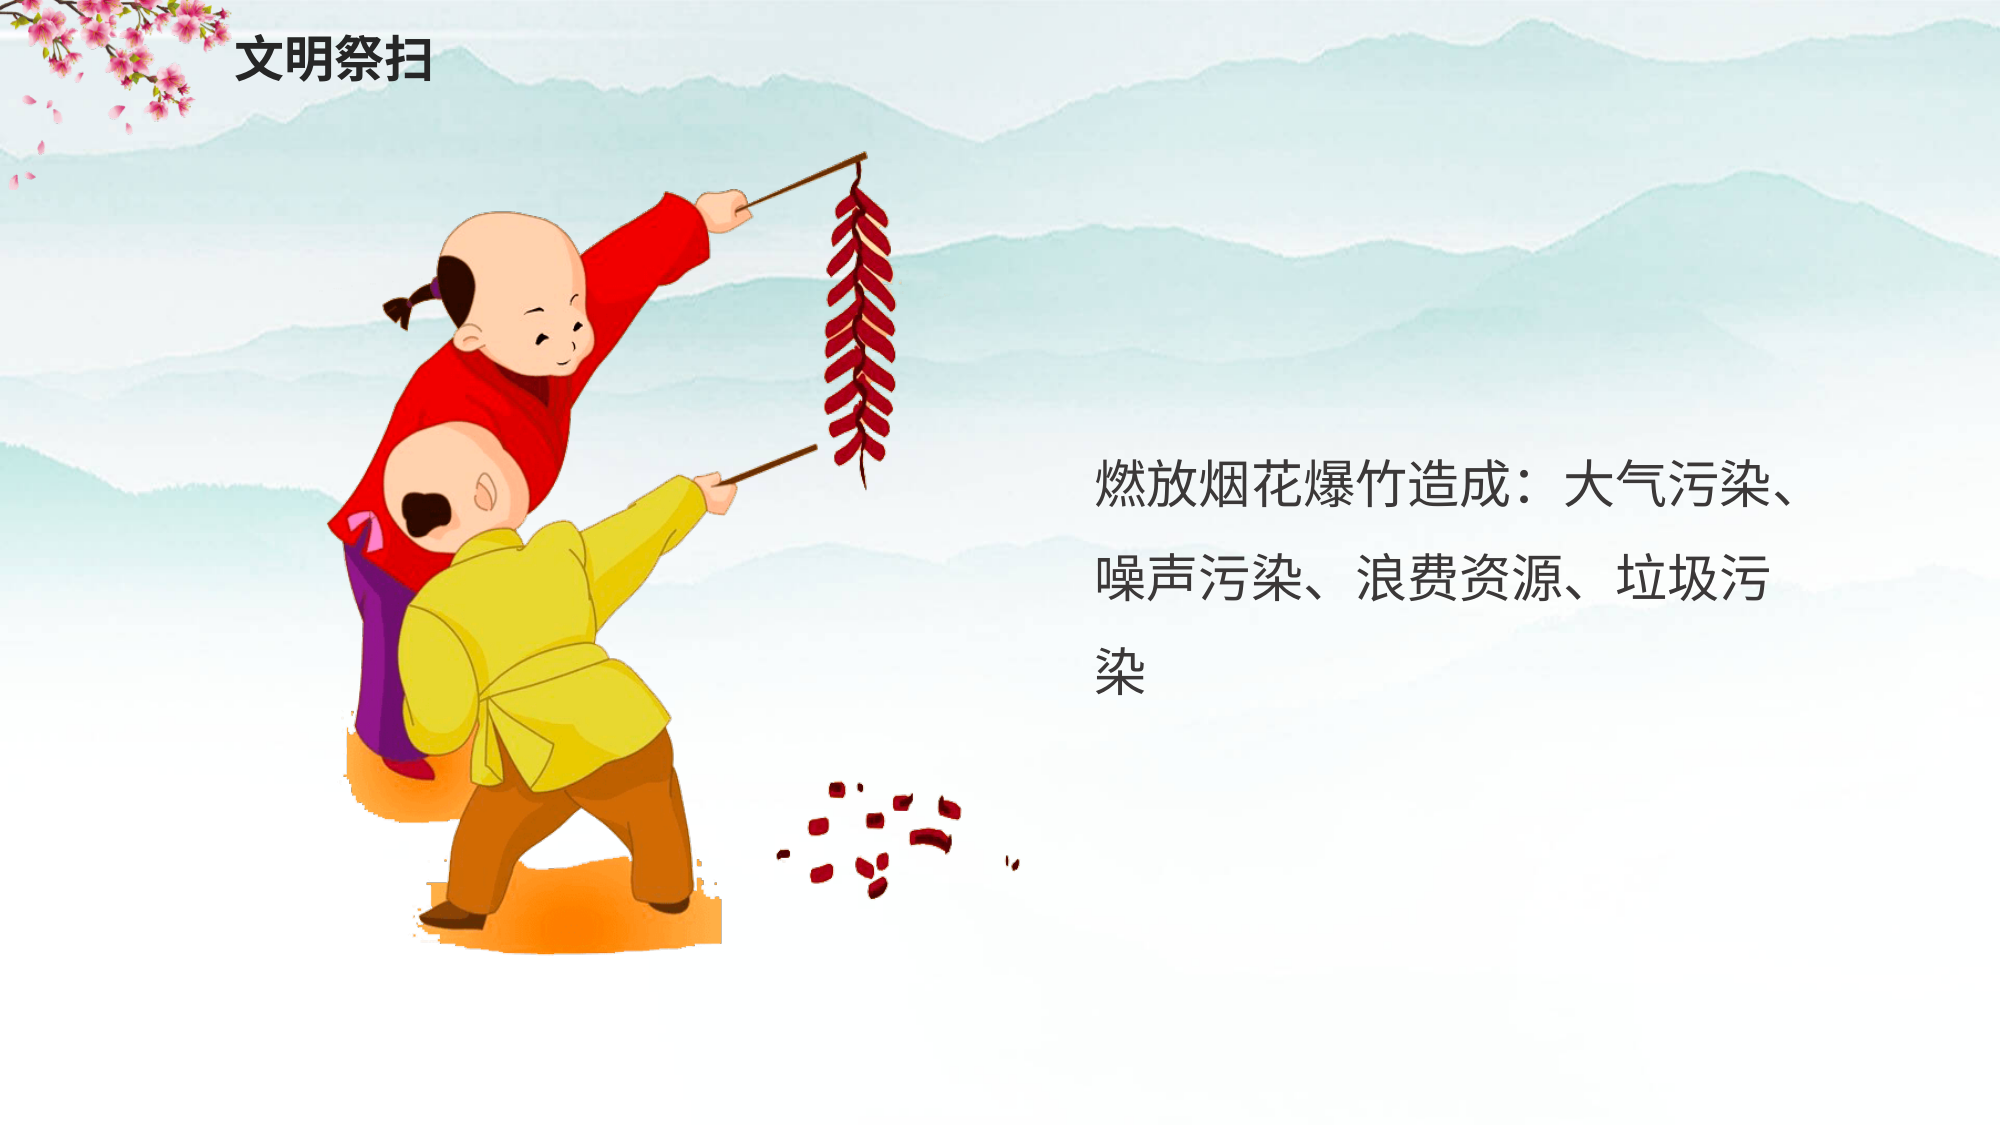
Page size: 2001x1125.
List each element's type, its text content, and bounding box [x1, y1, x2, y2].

picture [0, 0, 2000, 1125]
text_box 文明祭扫 [232, 19, 575, 95]
text_box 燃放烟花爆竹造成：大气污染、噪声污染、浪费资源、垃圾污染 [1232, 413, 1787, 709]
